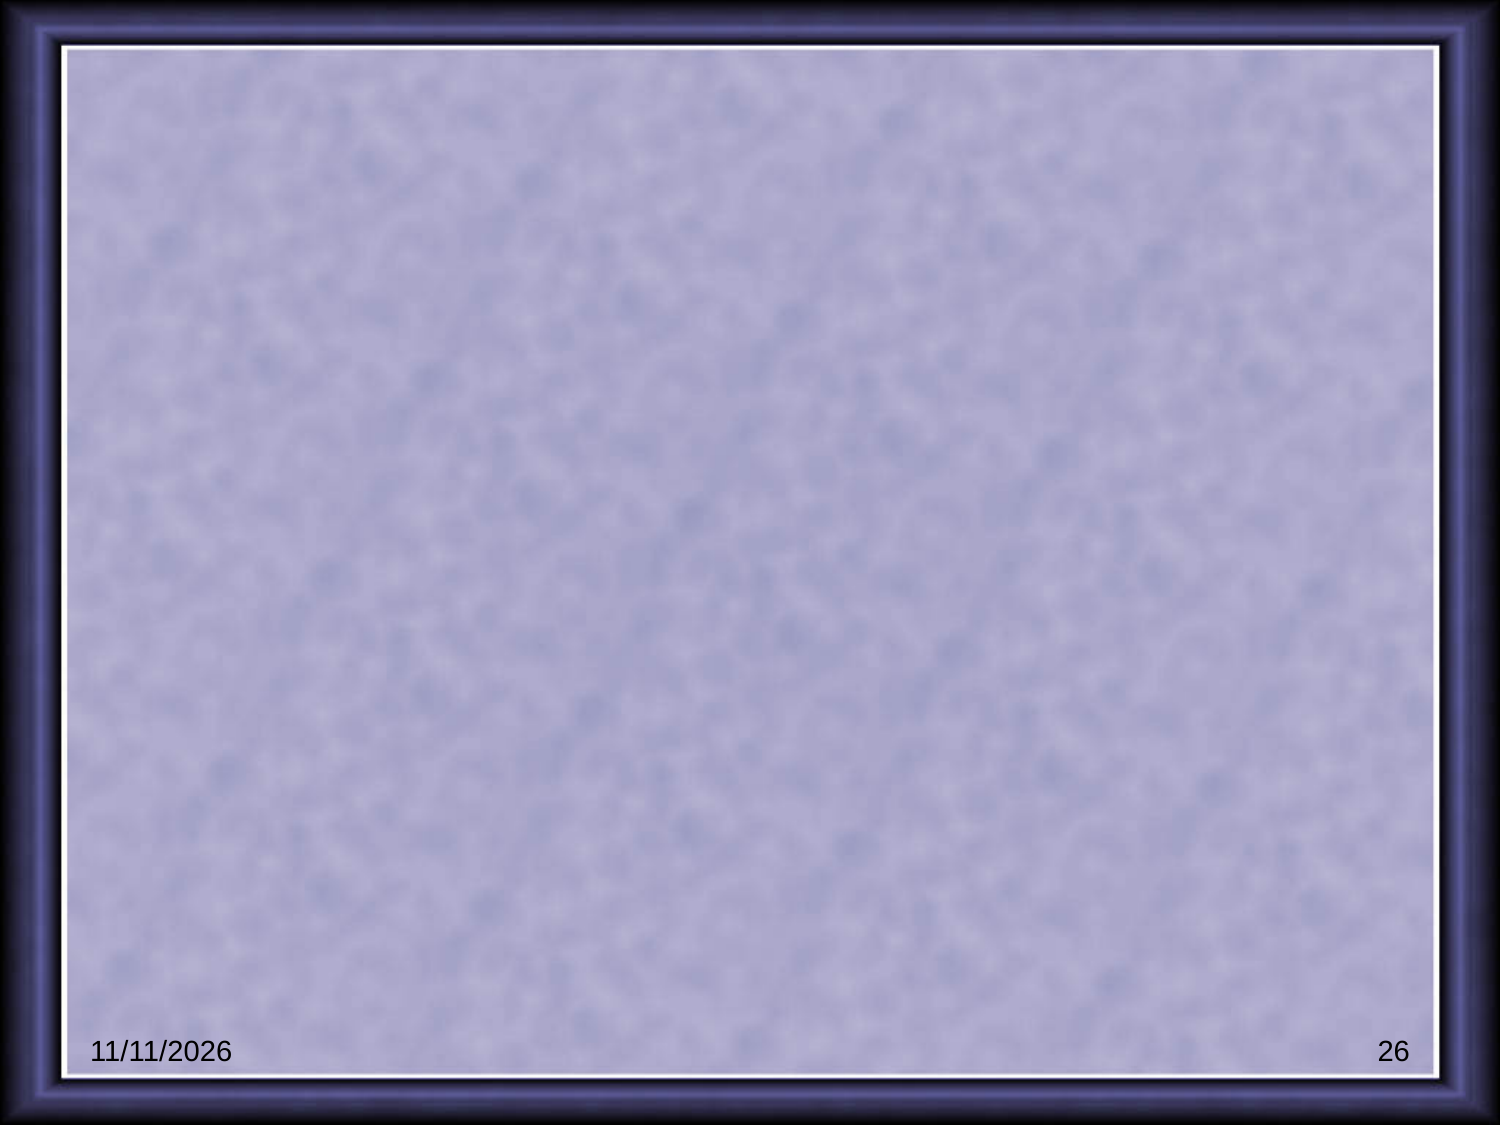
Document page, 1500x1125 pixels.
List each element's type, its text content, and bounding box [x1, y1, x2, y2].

slide_number 26 [1074, 1024, 1426, 1103]
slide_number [74, 1024, 426, 1103]
picture [0, 0, 1500, 1125]
